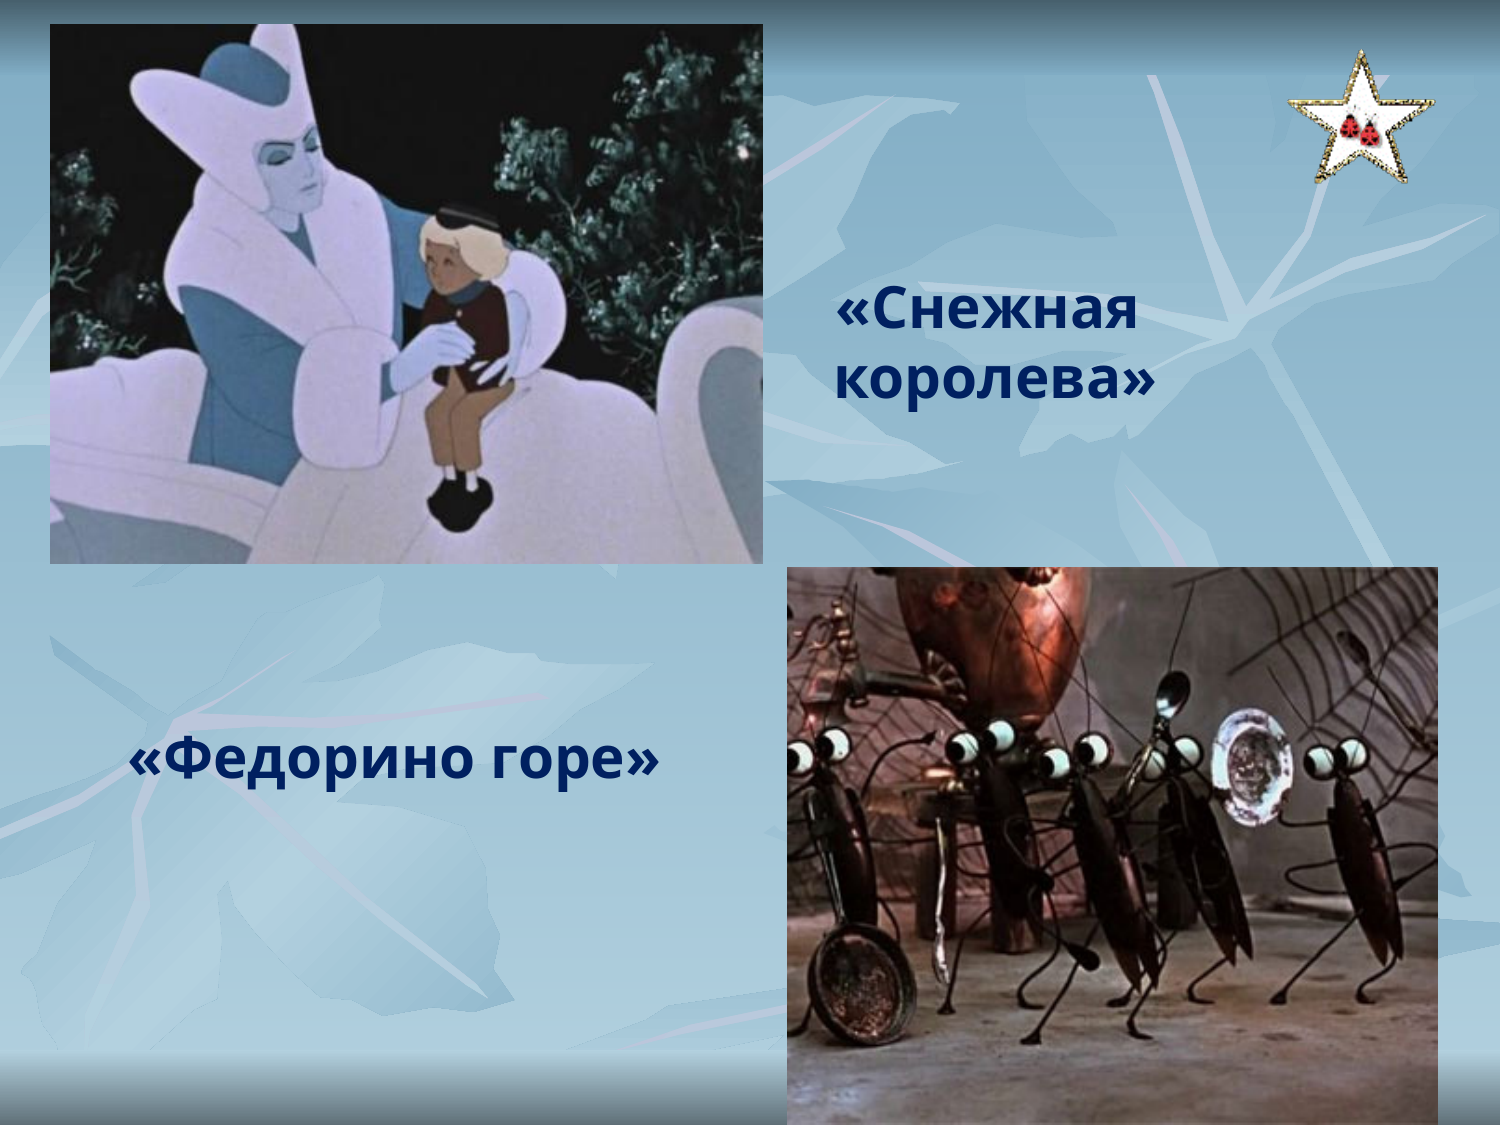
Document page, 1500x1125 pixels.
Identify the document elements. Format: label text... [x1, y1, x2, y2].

picture [49, 24, 763, 564]
picture [787, 567, 1438, 1125]
list «Федорино горе» [112, 712, 701, 888]
picture [1287, 49, 1437, 185]
list «Снежная королева» [762, 262, 1426, 1006]
